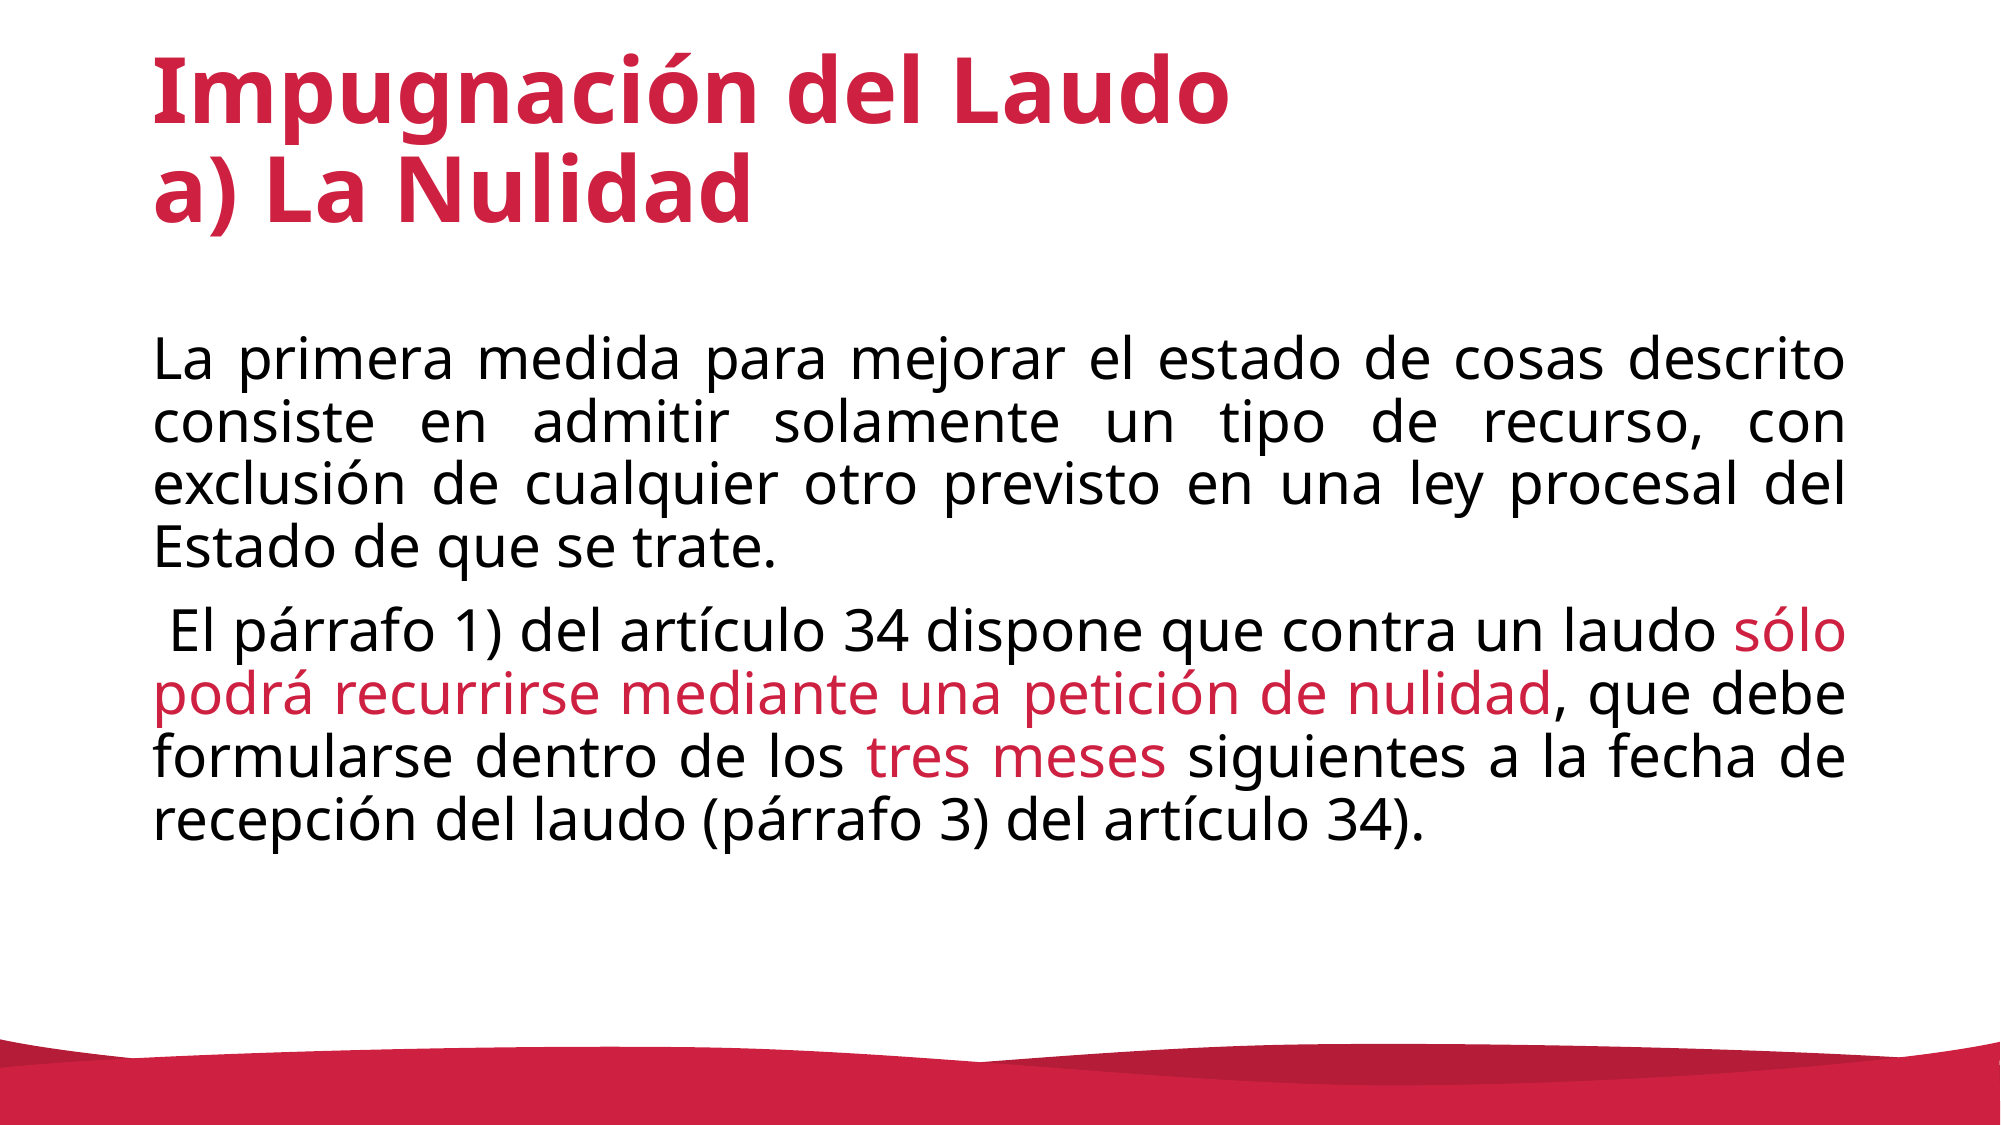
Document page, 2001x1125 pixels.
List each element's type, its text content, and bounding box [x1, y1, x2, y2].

list La primera medida para mejorar el estado de cosas descrito consiste en admitir solamente un tipo de recurso, con exclusión de cualquier otro previsto en una ley procesal del Estado de que se trate. El párrafo 1) del artículo 34 dispone que contra un laudo sólo podrá recurrirse mediante una petición de nulidad, que debe formularse dentro de los tres meses siguientes a la fecha de recepción del laudo (párrafo 3) del artículo 34). [137, 321, 1863, 1083]
title Impugnación del Laudo a) La Nulidad [137, 34, 1863, 253]
